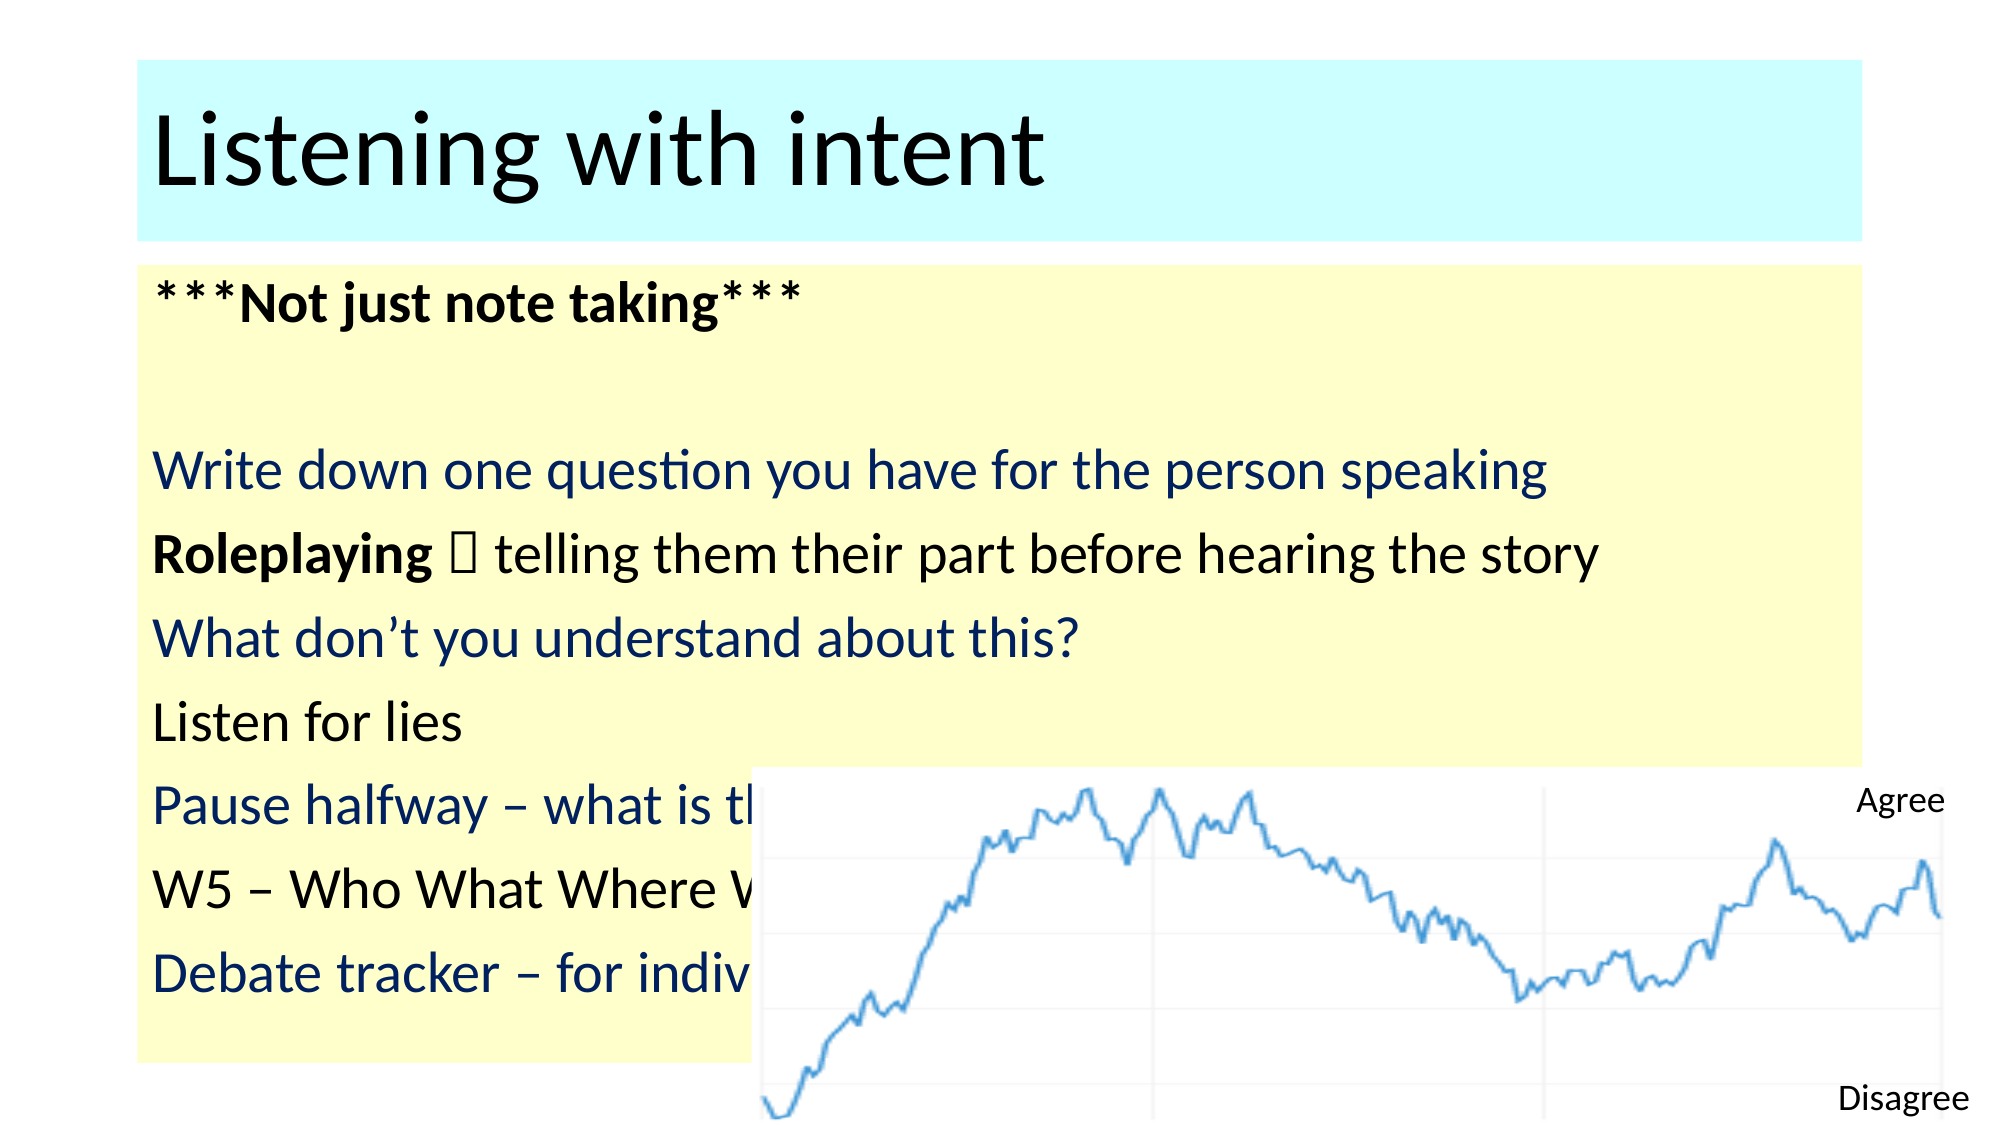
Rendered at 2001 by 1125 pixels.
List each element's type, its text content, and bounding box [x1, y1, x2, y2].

list ***Not just note taking*** Write down one question you have for the person speaking Roleplaying  telling them their part before hearing the story What don’t you understand about this? Listen for lies Pause halfway – what is the end of the story? W5 – Who What Where When Why Debate tracker – for individuals [137, 264, 1863, 1063]
title Listening with intent [137, 59, 1863, 242]
picture [751, 767, 1982, 1124]
text_box Disagree [1823, 1065, 2000, 1125]
